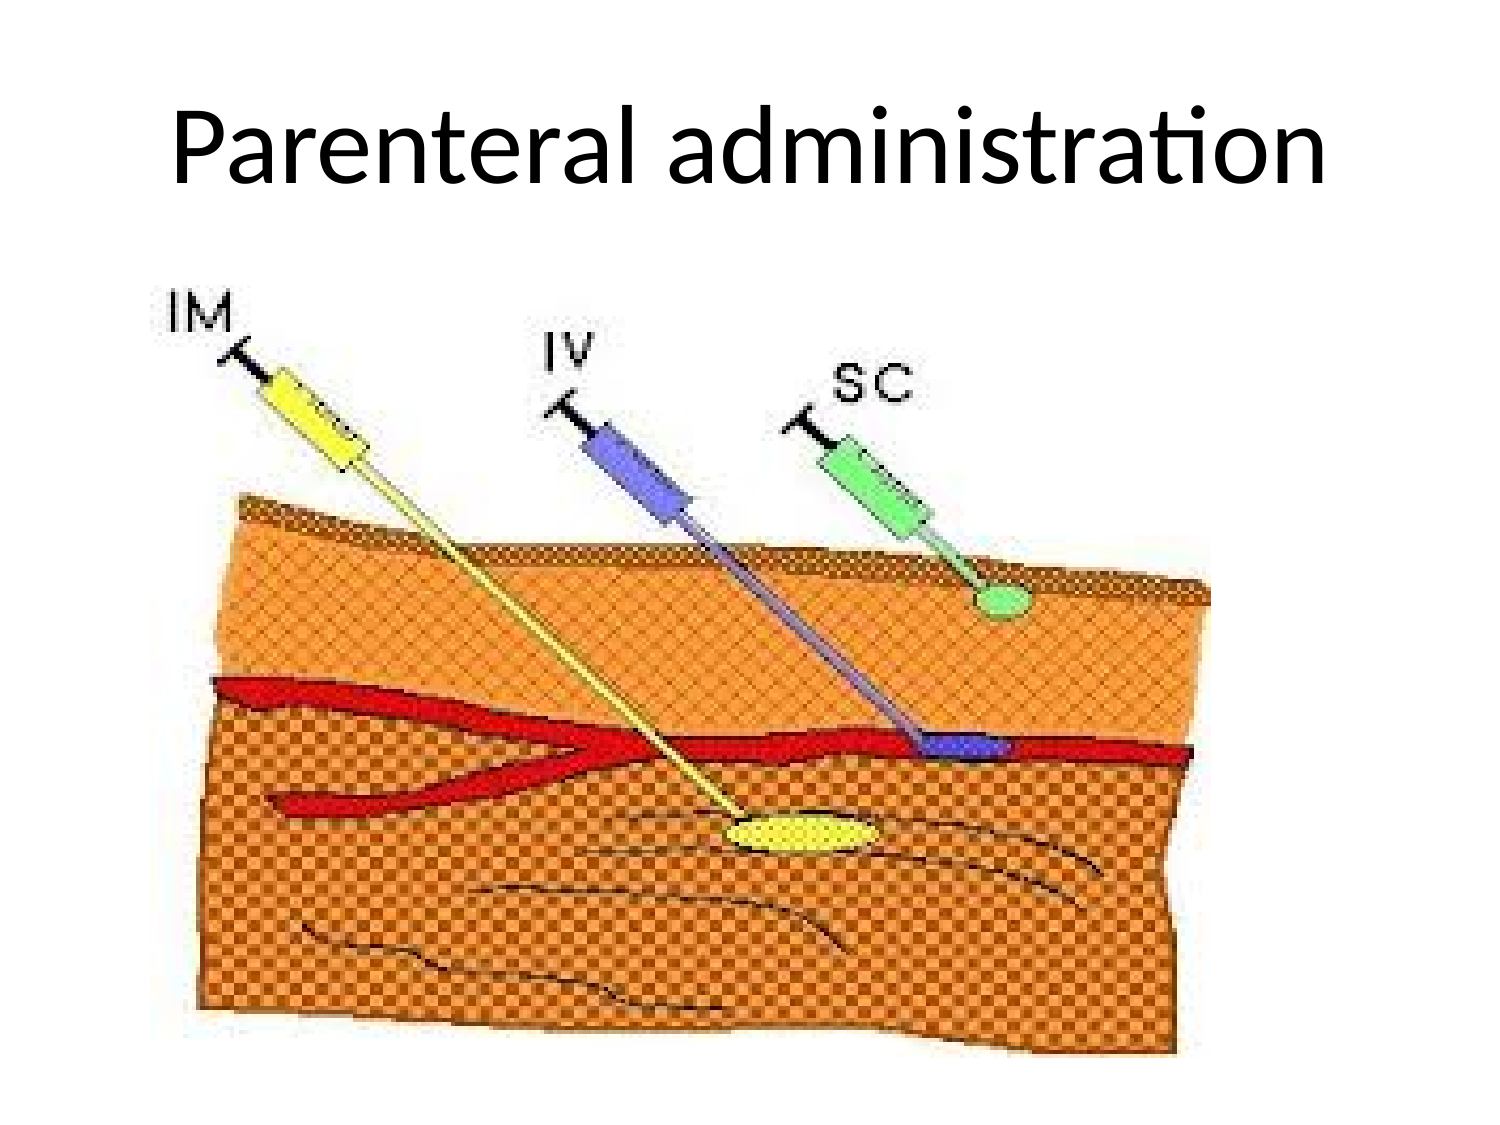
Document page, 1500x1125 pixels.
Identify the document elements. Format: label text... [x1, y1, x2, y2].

title Parenteral administration [75, 45, 1425, 233]
picture [149, 285, 1211, 1058]
